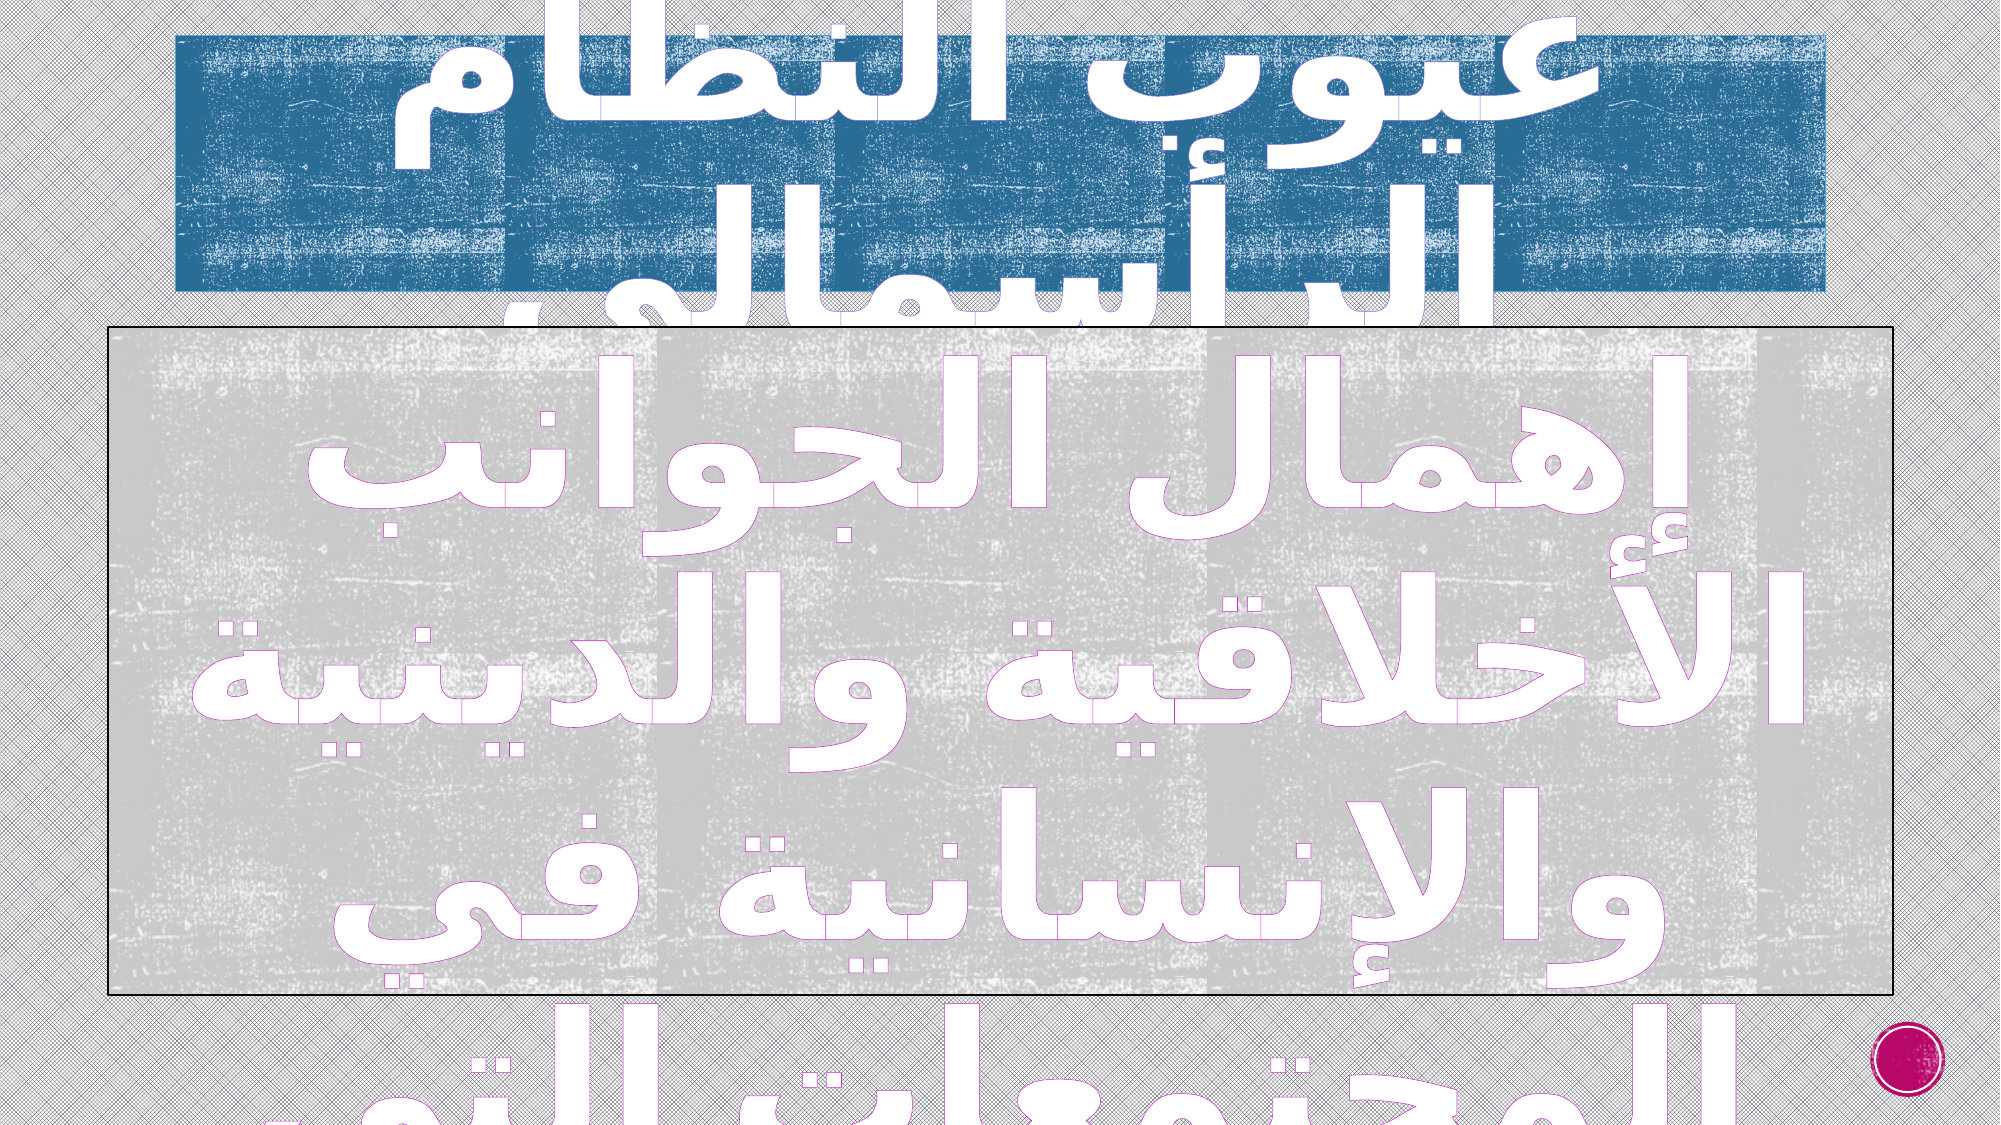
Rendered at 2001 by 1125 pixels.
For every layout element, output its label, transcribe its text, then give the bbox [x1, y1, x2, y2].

title عيوب النظام الرأسمالي [175, 35, 1826, 292]
list إهمال الجوانب الأخلاقية والدينية والإنسانية في المجتمعات التي تطبقه [107, 326, 1894, 996]
